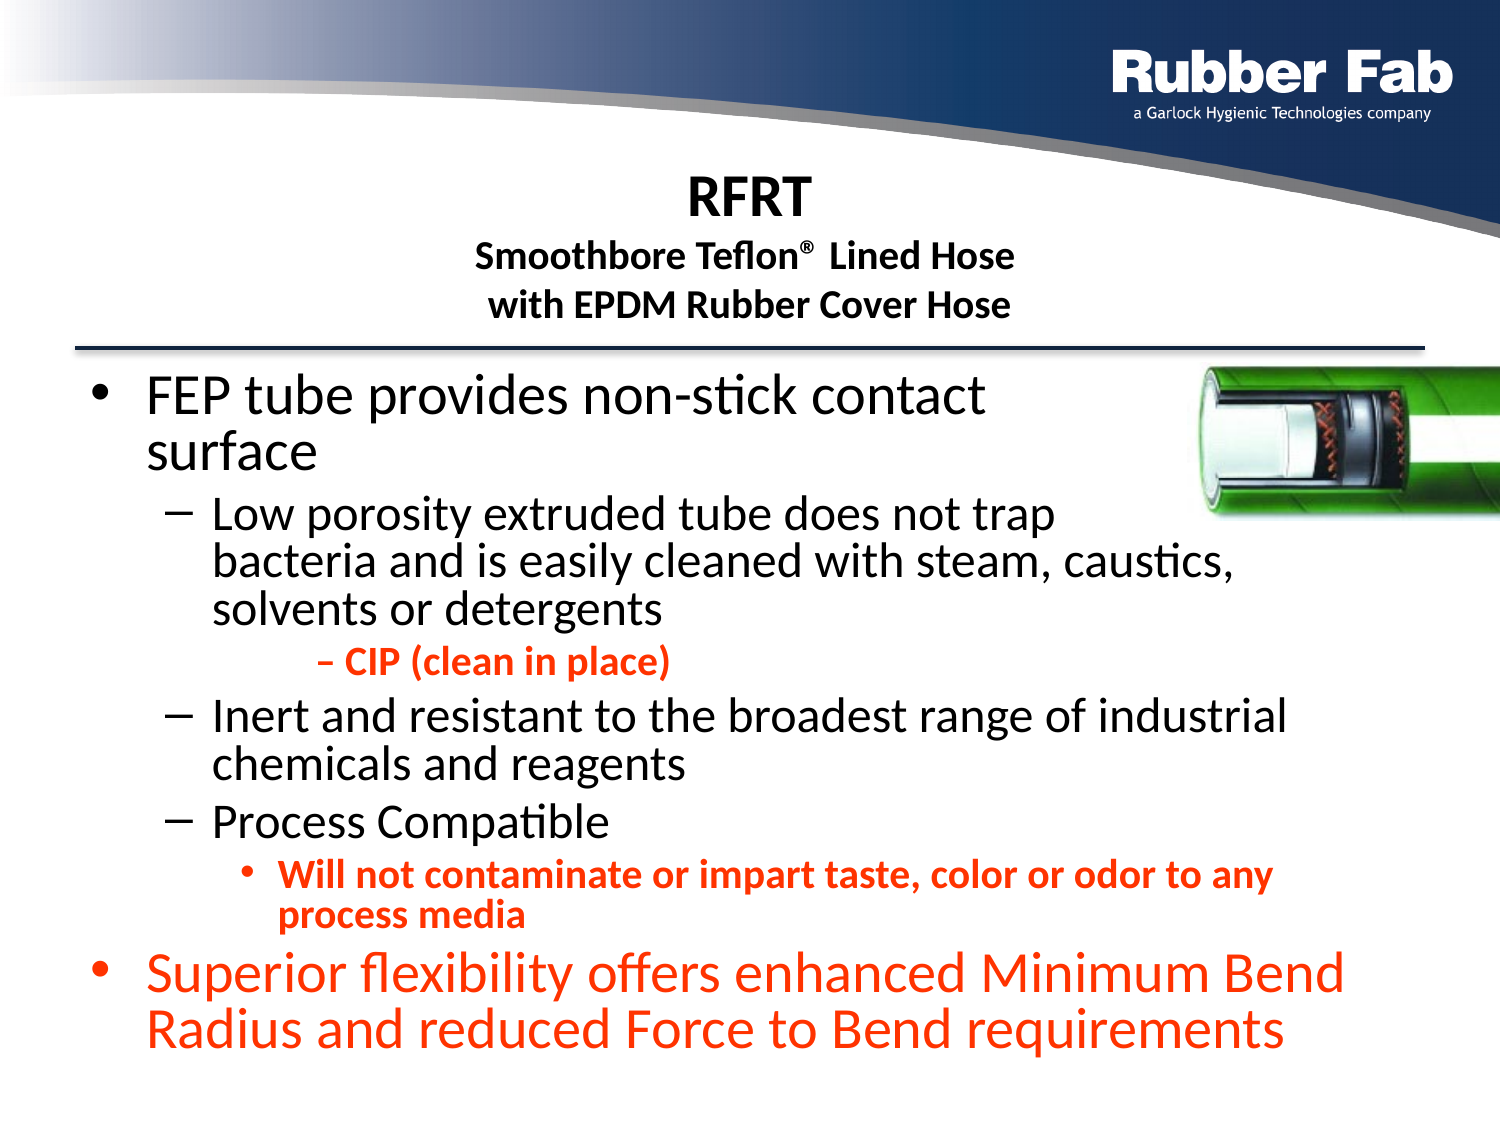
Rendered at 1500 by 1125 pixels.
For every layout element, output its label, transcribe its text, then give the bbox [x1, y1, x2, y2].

title RFRT Smoothbore Teflon® Lined Hose with EPDM Rubber Cover Hose [75, 147, 1425, 335]
picture [0, 0, 1500, 240]
list FEP tube provides non-stick contact surface Low porosity extruded tube does not trap bacteria and is easily cleaned with steam, caustics, solvents or detergents – CIP (clean in place) Inert and resistant to the broadest range of industrial chemicals and reagents Process Compatible Will not contaminate or impart taste, color or odor to any process media Superior flexibility offers enhanced Minimum Bend Radius and reduced Force to Bend requirements [75, 362, 1425, 1125]
picture [1187, 362, 1500, 521]
